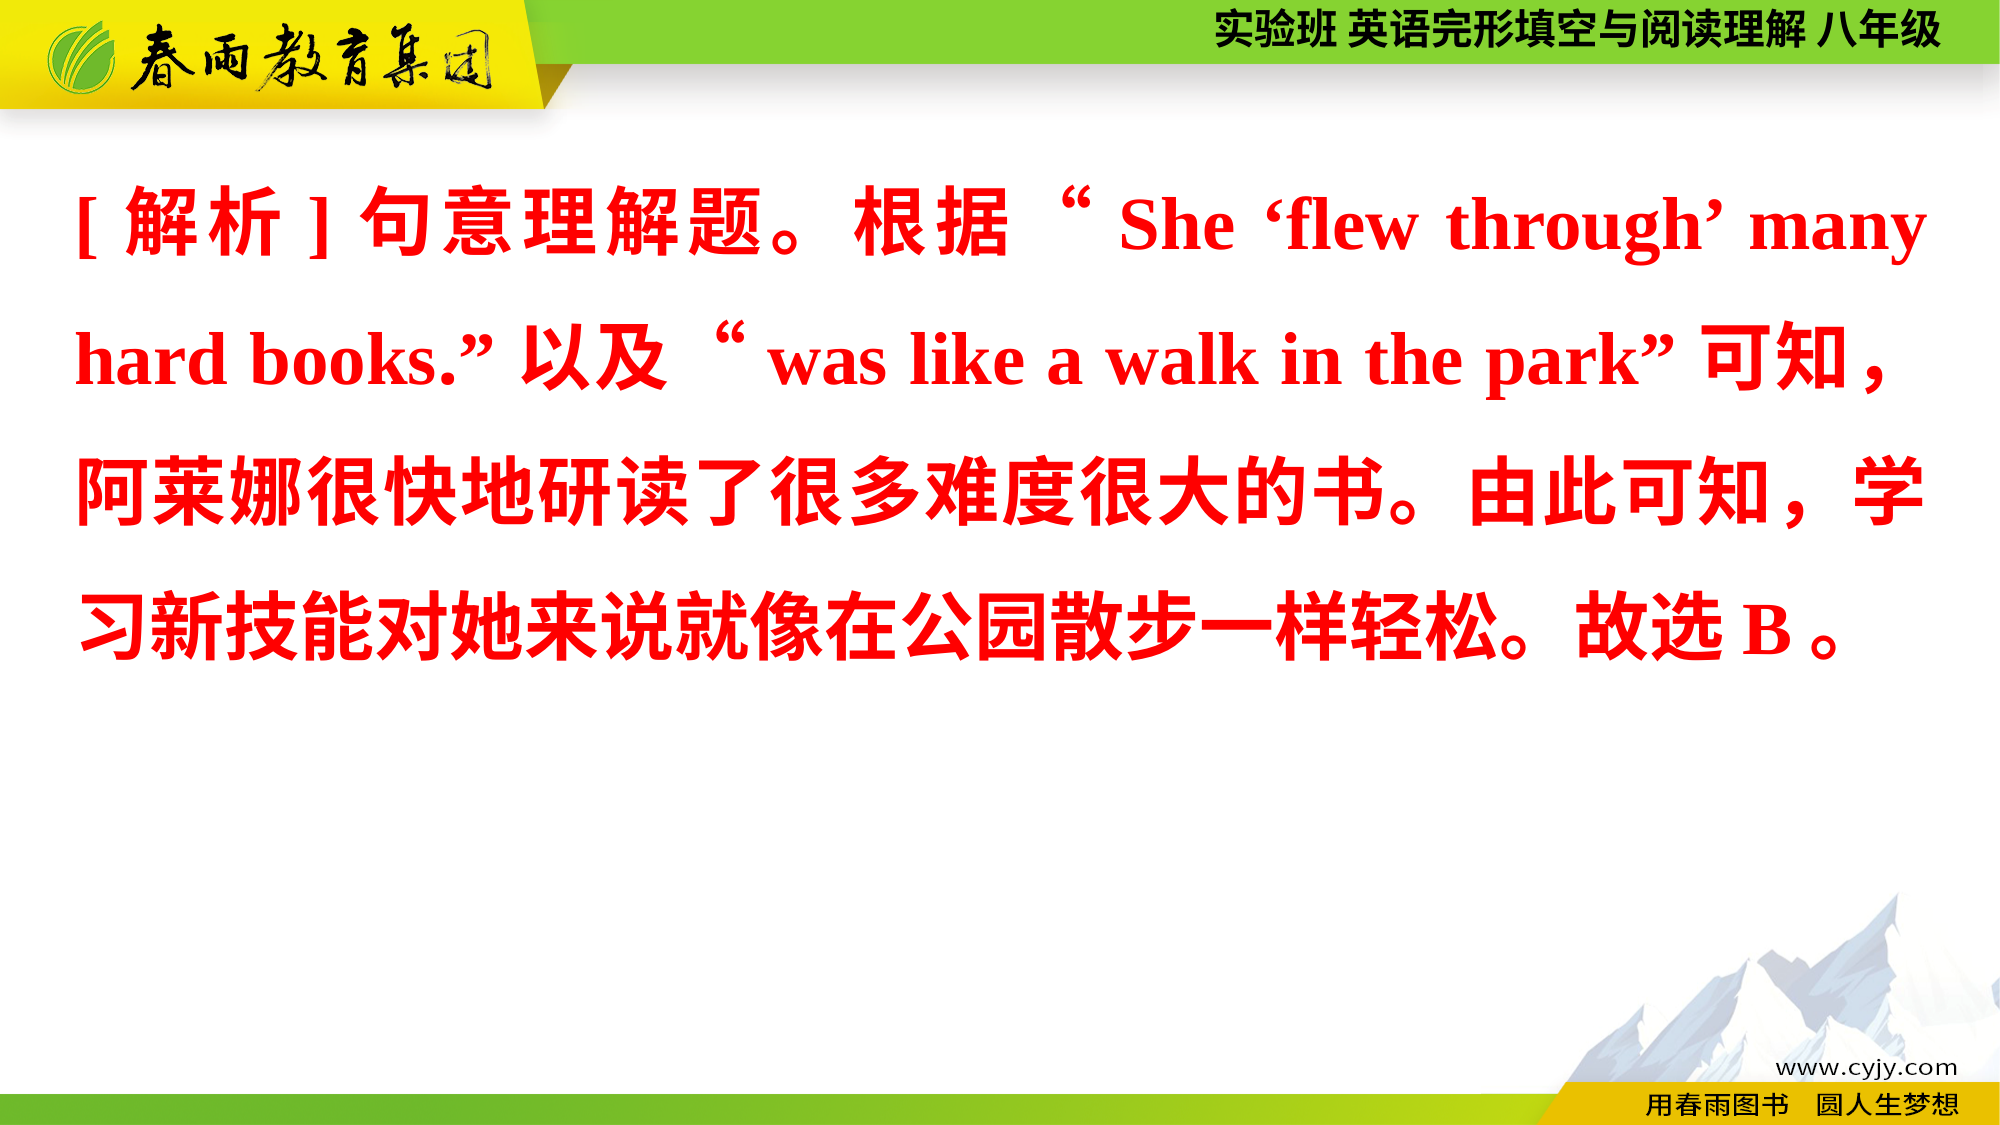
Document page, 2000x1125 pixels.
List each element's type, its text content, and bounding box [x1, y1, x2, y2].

picture [0, 0, 2000, 1125]
list [解析]句意理解题。根据“She ‘flew through’ many hard books.”以及“was like a walk in the park”可知，阿莱娜很快地研读了很多难度很大的书。由此可知，学习新技能对她来说就像在公园散步一样轻松。故选B。 [59, 122, 1944, 683]
